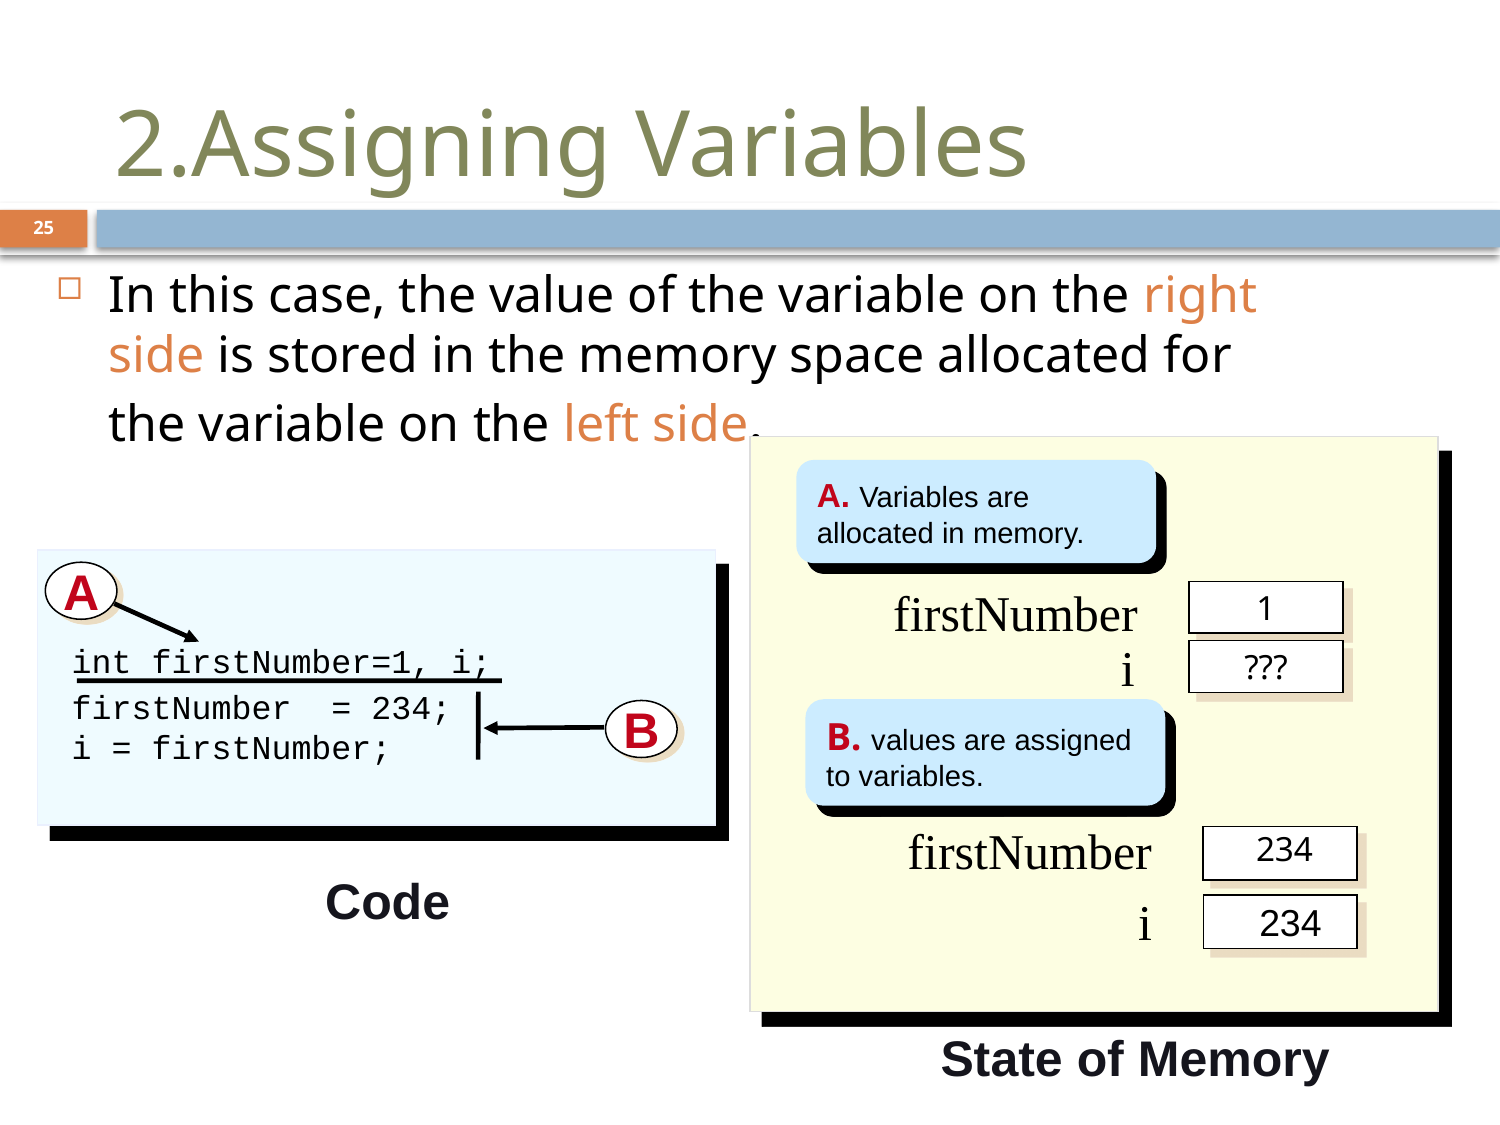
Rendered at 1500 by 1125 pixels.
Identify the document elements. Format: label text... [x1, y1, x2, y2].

text_box i [1106, 629, 1150, 700]
text_box Code [310, 862, 465, 938]
list In this case, the value of the variable on the right side is stored in the memory space allocated for the variable on the left side. [40, 255, 1317, 931]
text_box firstNumber [878, 574, 1153, 649]
text_box [749, 436, 1438, 1012]
text_box B. values are assigned to variables. [806, 699, 1165, 805]
text_box State of Memory [925, 1018, 1345, 1094]
slide_number 25 [0, 208, 88, 249]
text_box ??? [1189, 640, 1344, 693]
text_box 1 [1189, 581, 1343, 634]
text_box A. Variables are allocated in memory. [797, 460, 1156, 563]
title 2.Assigning Variables [99, 70, 1376, 209]
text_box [37, 549, 716, 826]
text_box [833, 812, 1382, 959]
